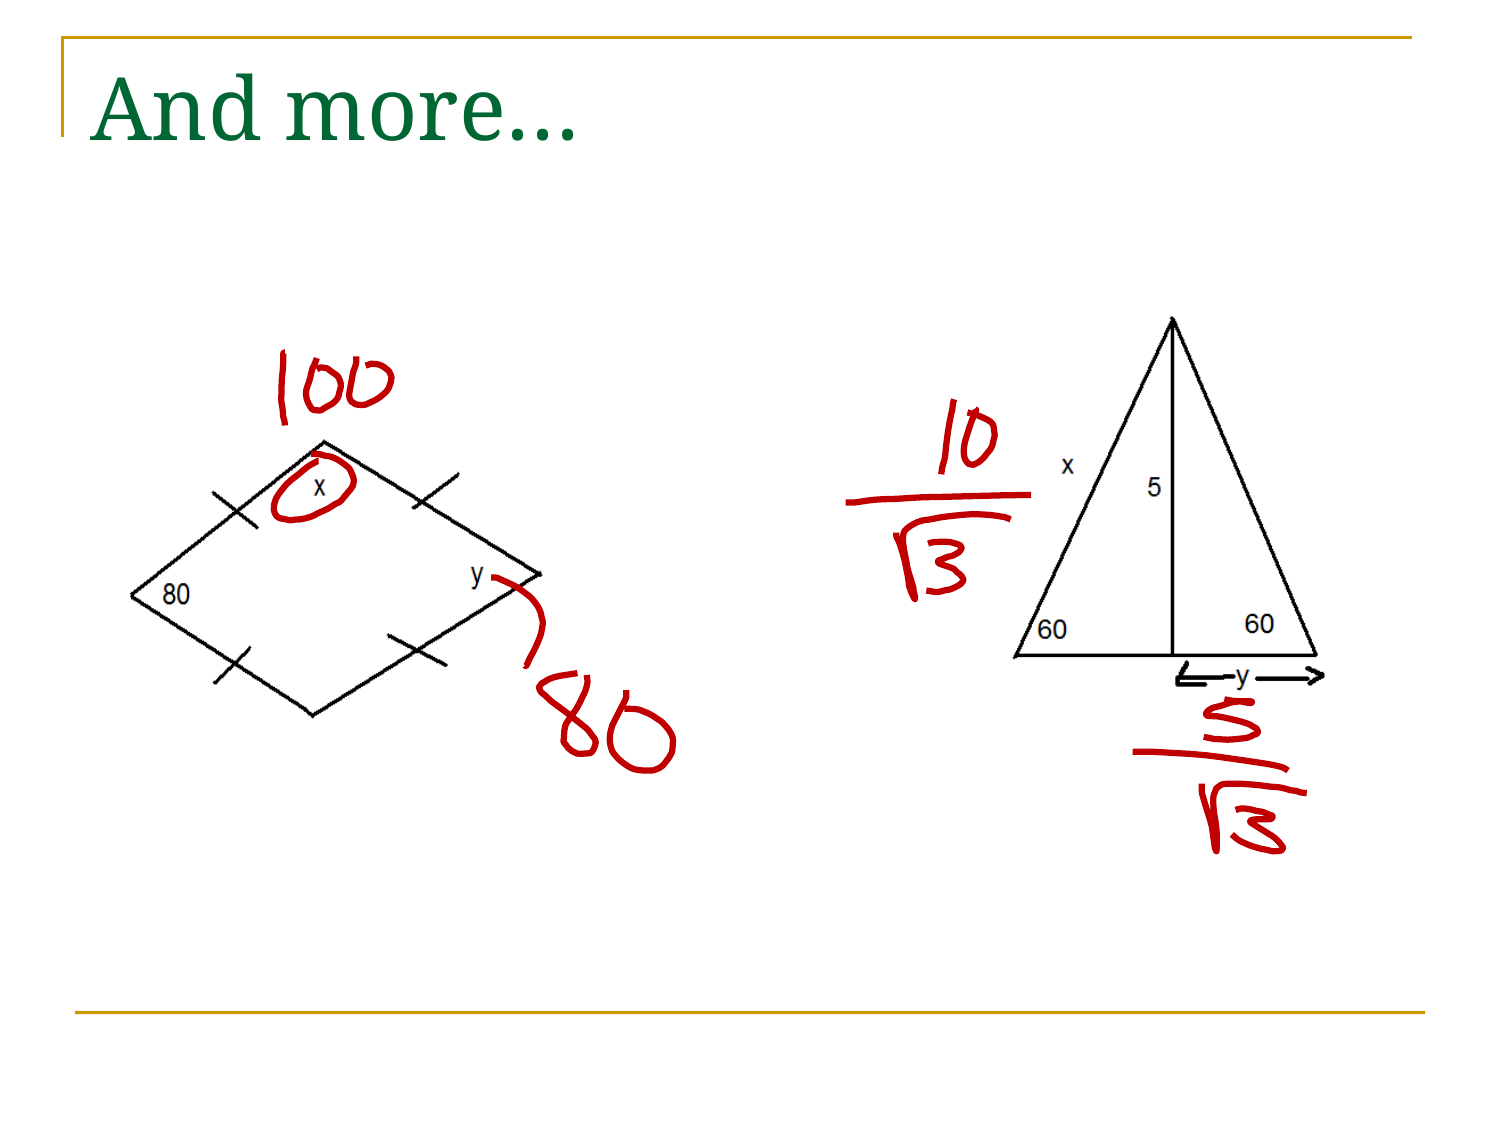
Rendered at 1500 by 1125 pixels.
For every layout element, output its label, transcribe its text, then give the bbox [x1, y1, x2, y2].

text_box [1132, 751, 1289, 772]
text_box [1201, 782, 1307, 853]
title And more… [74, 45, 1426, 233]
text_box [1231, 807, 1284, 852]
text_box [940, 399, 955, 475]
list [87, 387, 563, 732]
text_box [562, 672, 597, 755]
text_box [845, 495, 969, 504]
text_box [963, 426, 969, 465]
text_box [307, 357, 342, 385]
text_box [608, 690, 674, 772]
text_box [926, 541, 965, 593]
text_box [895, 513, 969, 600]
picture [974, 312, 1353, 698]
text_box [349, 356, 393, 385]
text_box [1203, 706, 1259, 741]
text_box [280, 351, 285, 385]
